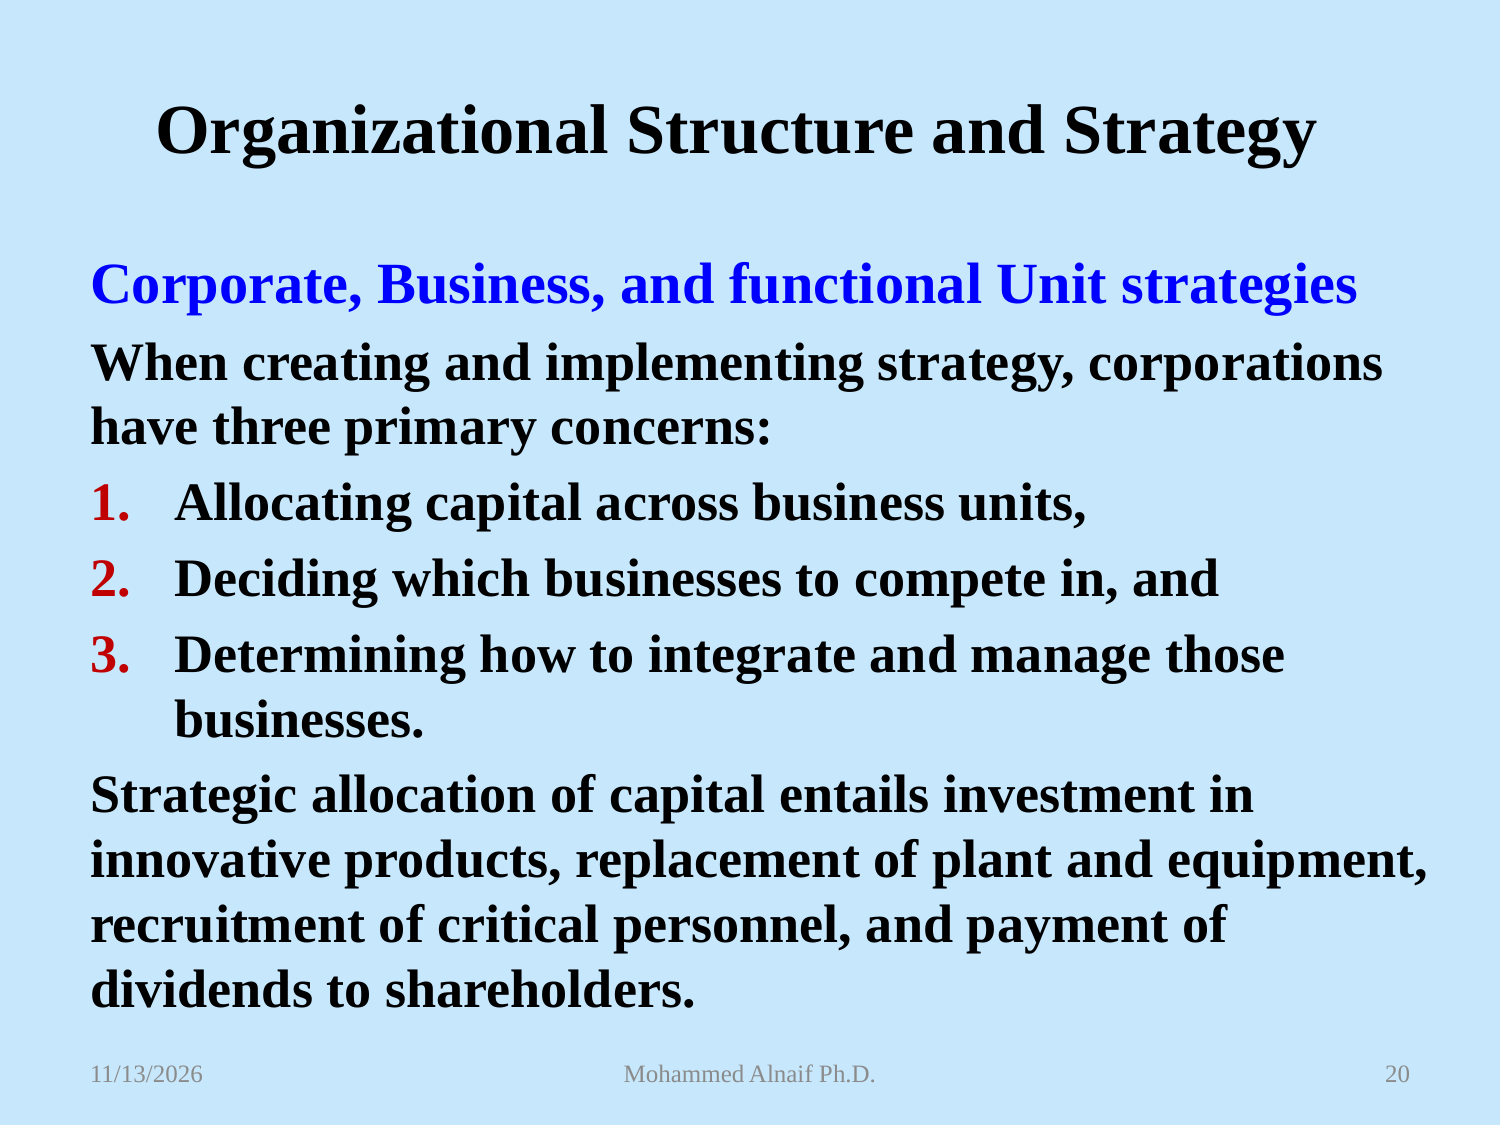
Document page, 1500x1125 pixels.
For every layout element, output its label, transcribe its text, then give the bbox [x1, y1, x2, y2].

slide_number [75, 1042, 425, 1103]
slide_number 20 [1074, 1042, 1425, 1103]
footer Mohammed Alnaif Ph.D. [512, 1042, 988, 1103]
subtitle Corporate, Business, and functional Unit strategies When creating and implementing strategy, corporations have three primary concerns: Allocating capital across business units, Deciding which businesses to compete in, and Determining how to integrate and manage those businesses. Strategic allocation of capital entails investment in innovative products, replacement of plant and equipment, recruitment of critical personnel, and payment of dividends to shareholders. [75, 237, 1463, 1038]
title Organizational Structure and Strategy [99, 75, 1375, 175]
